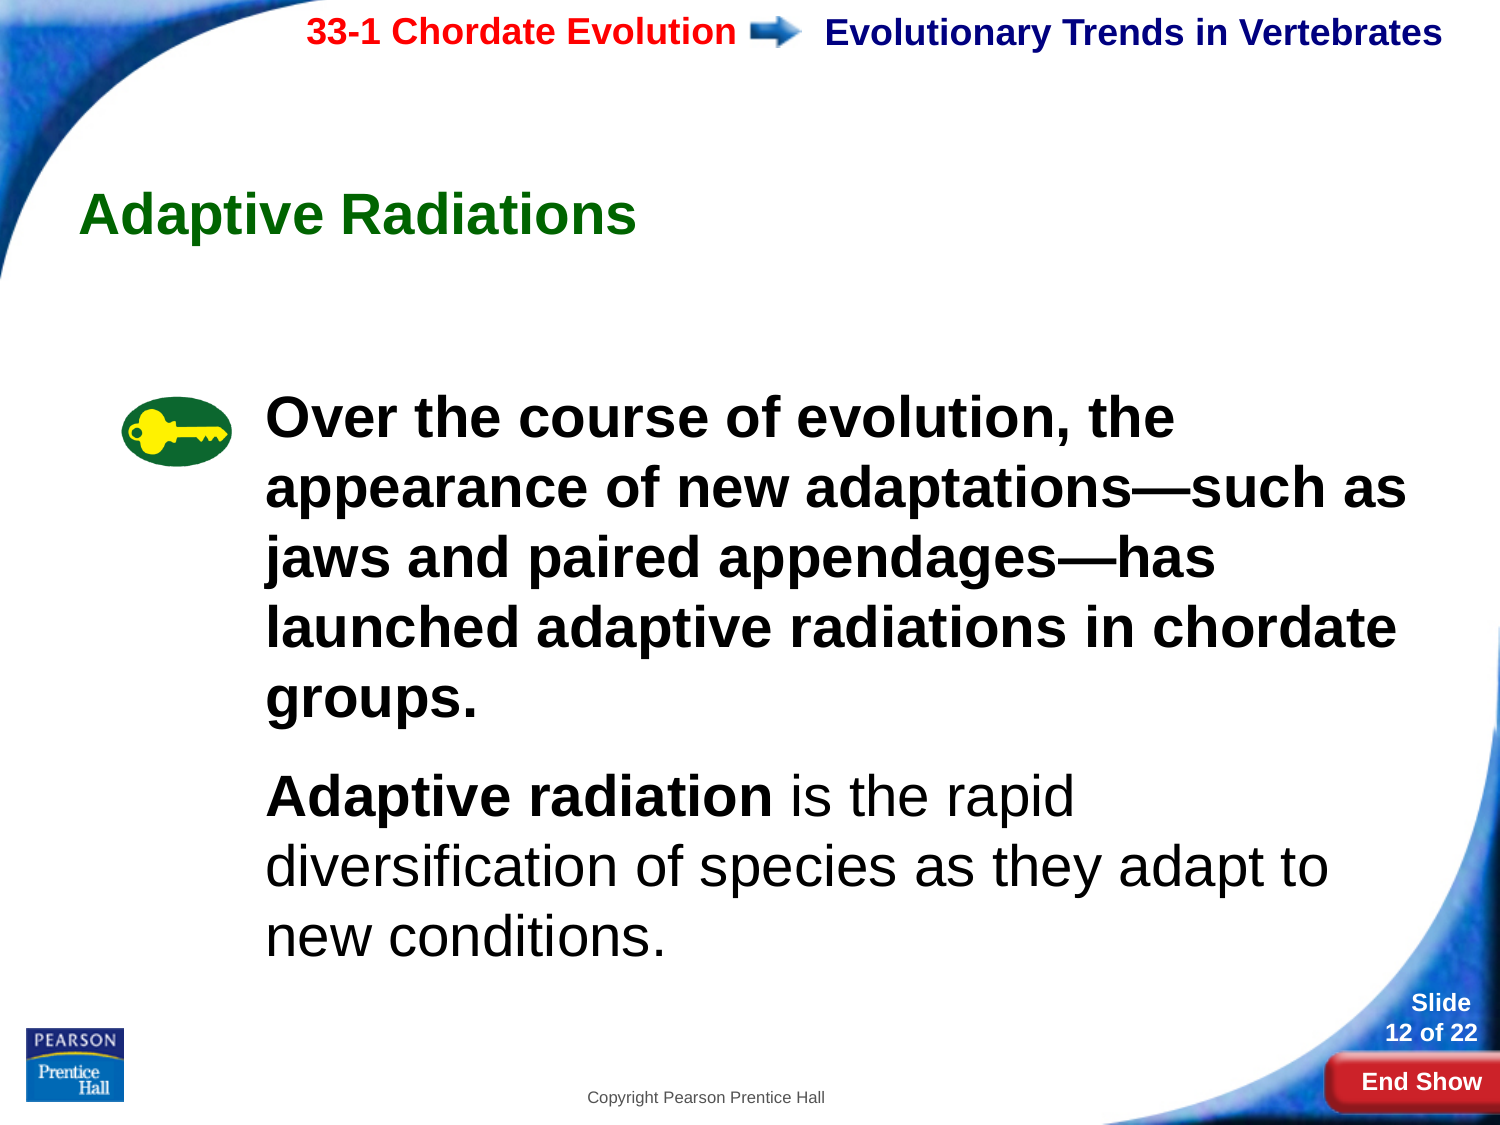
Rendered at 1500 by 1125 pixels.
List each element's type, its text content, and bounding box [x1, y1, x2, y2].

list Adaptive Radiations Over the course of evolution, the appearance of new adaptations—such as jaws and paired appendages—has launched adaptive radiations in chordate groups. Adaptive radiation is the rapid diversification of species as they adapt to new conditions. [44, 179, 1444, 1086]
footer Copyright Pearson Prentice Hall [468, 1086, 945, 1105]
picture [0, 0, 1500, 1125]
title Evolutionary Trends in Vertebrates [809, 0, 1479, 76]
